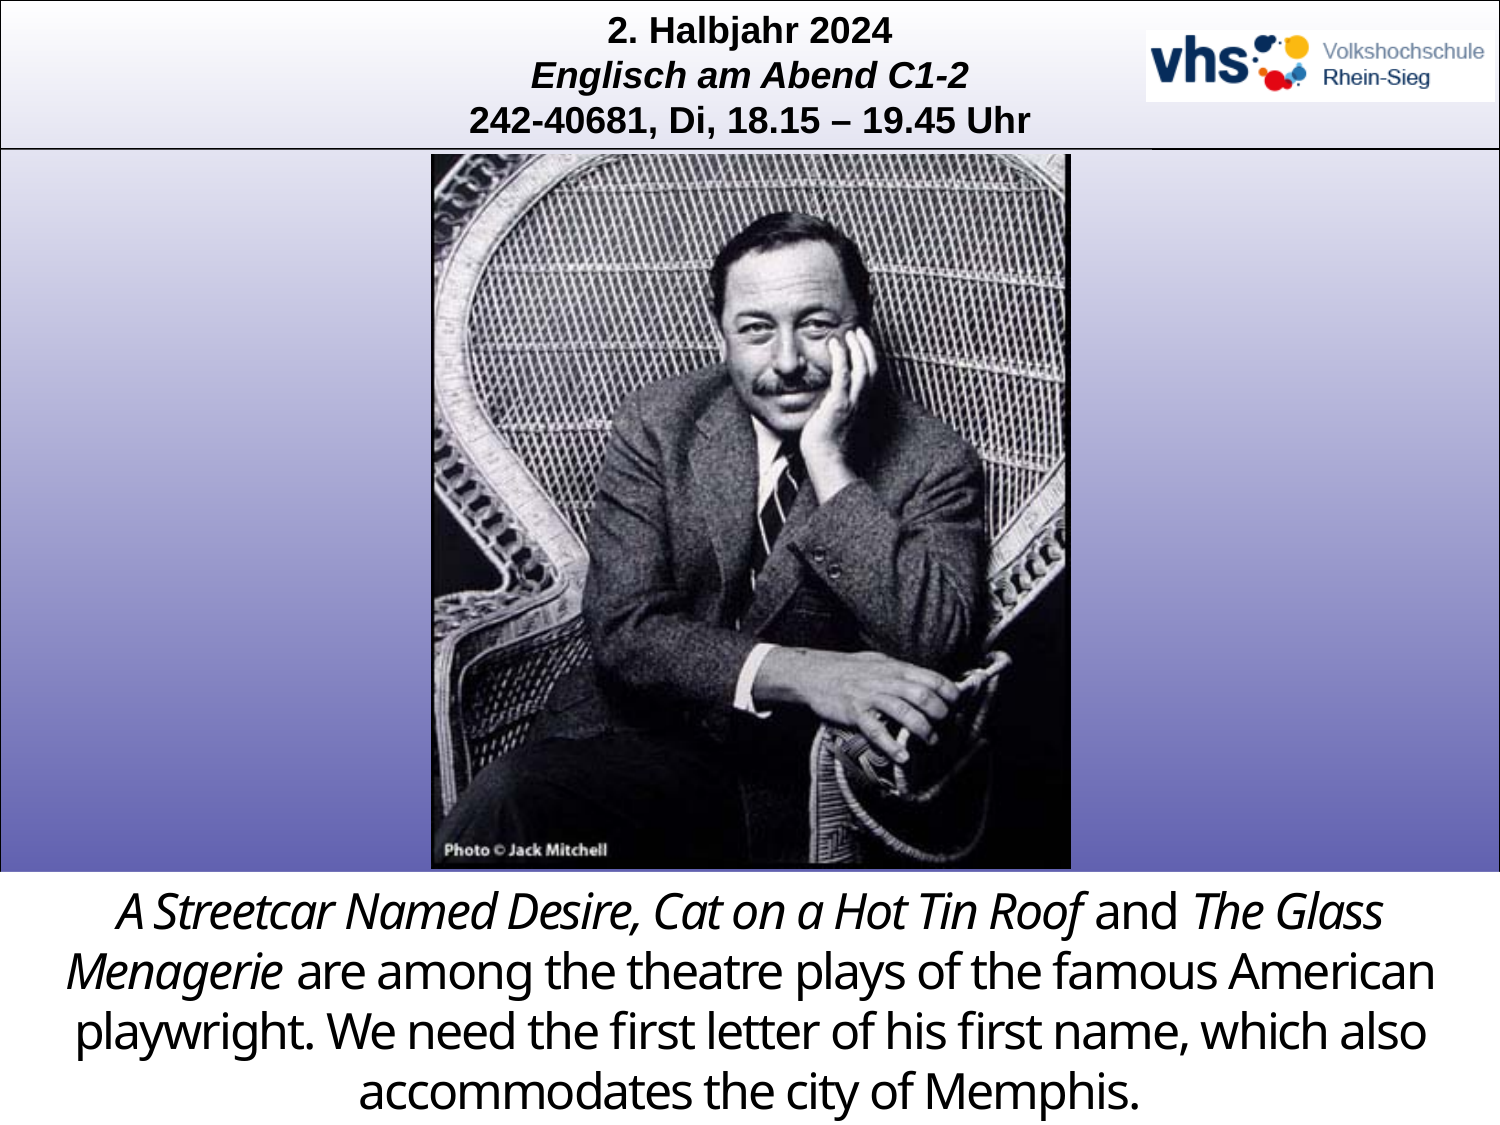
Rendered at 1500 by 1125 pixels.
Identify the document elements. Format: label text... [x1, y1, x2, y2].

picture [1146, 30, 1495, 102]
text_box A Streetcar Named Desire, Cat on a Hot Tin Roof and The Glass Menagerie are among the theatre plays of the famous American playwright. We need the first letter of his first name, which also accommodates the city of Memphis. [0, 871, 1500, 1125]
picture [430, 154, 1072, 870]
